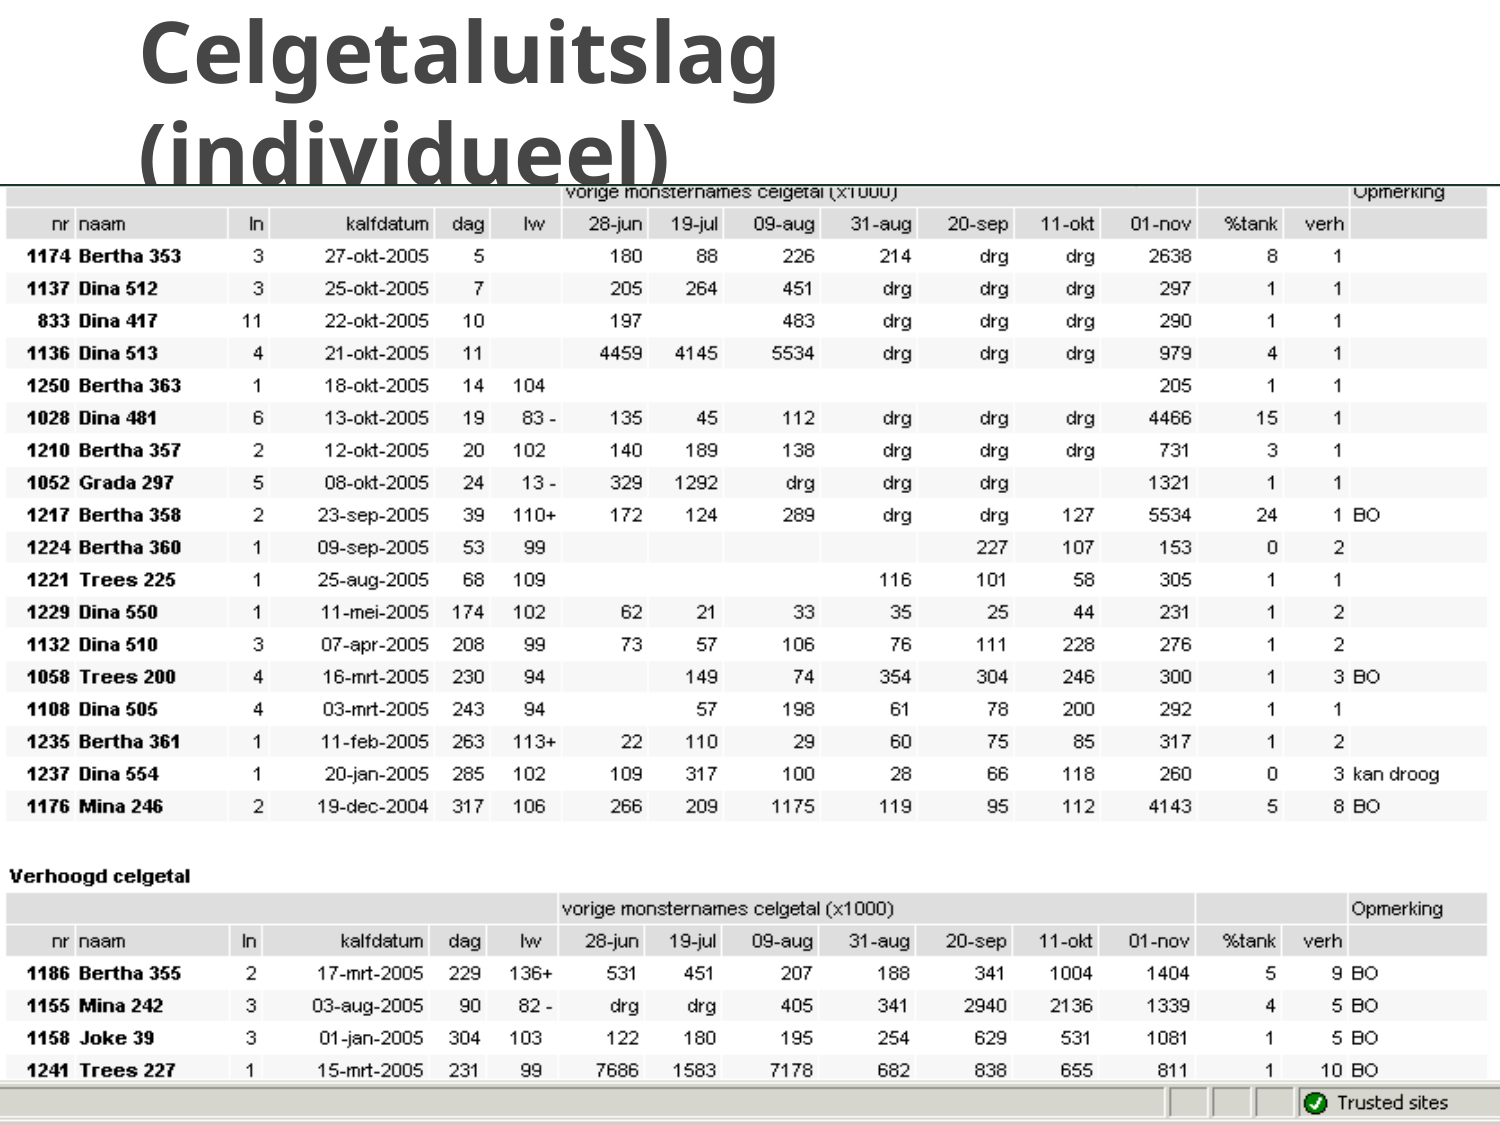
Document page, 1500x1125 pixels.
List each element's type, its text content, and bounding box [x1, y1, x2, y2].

title Celgetaluitslag (individueel) [123, 0, 1104, 184]
picture [0, 184, 1500, 1125]
